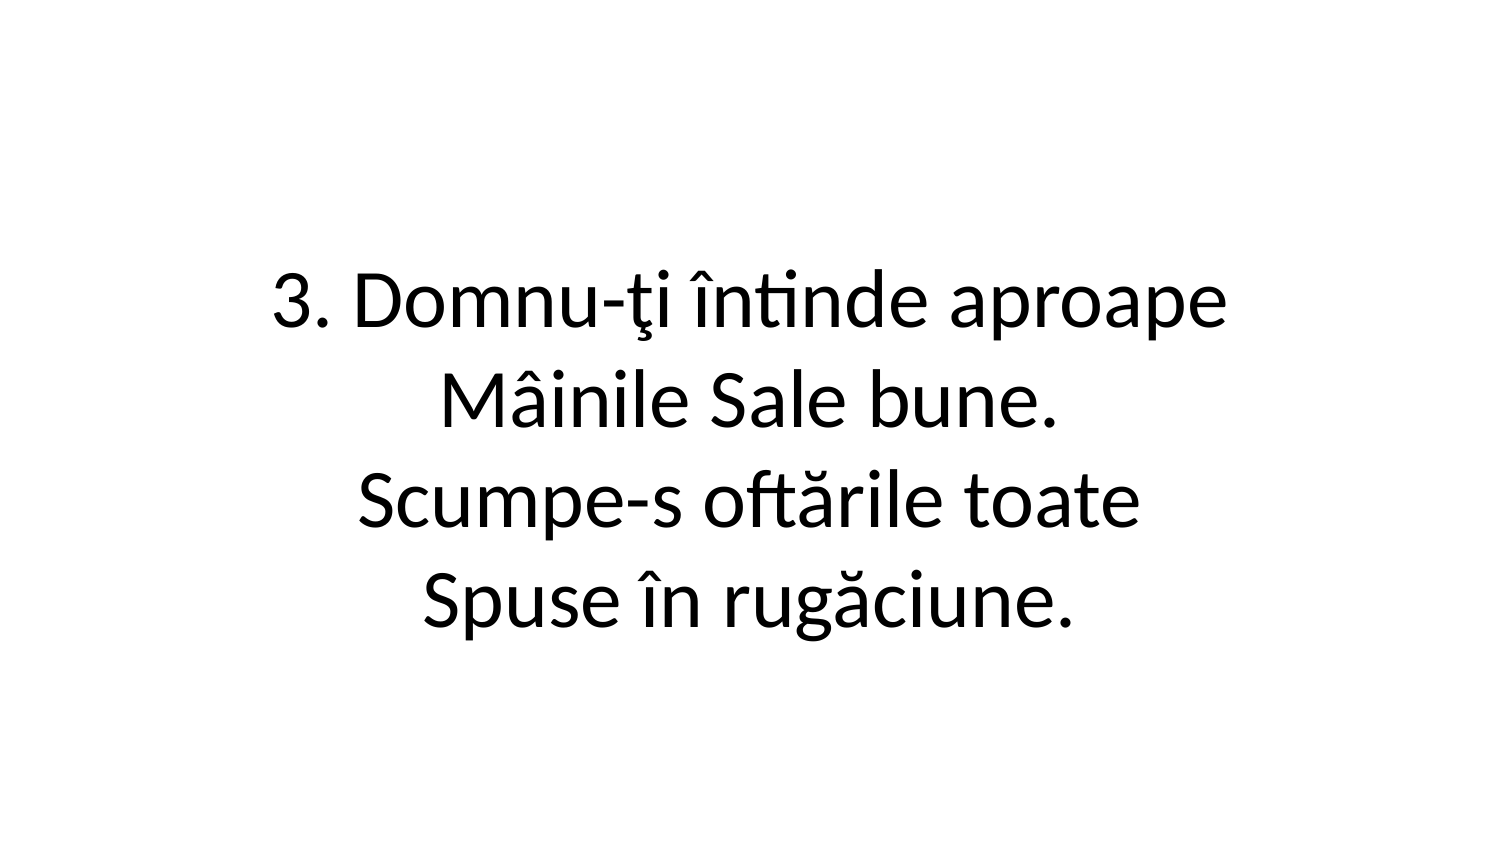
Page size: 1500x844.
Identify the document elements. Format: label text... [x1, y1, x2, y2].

text_box 3. Domnu-ţi întinde aproape Mâinile Sale bune. Scumpe-s oftările toate Spuse în rugăciune. [255, 192, 1245, 652]
